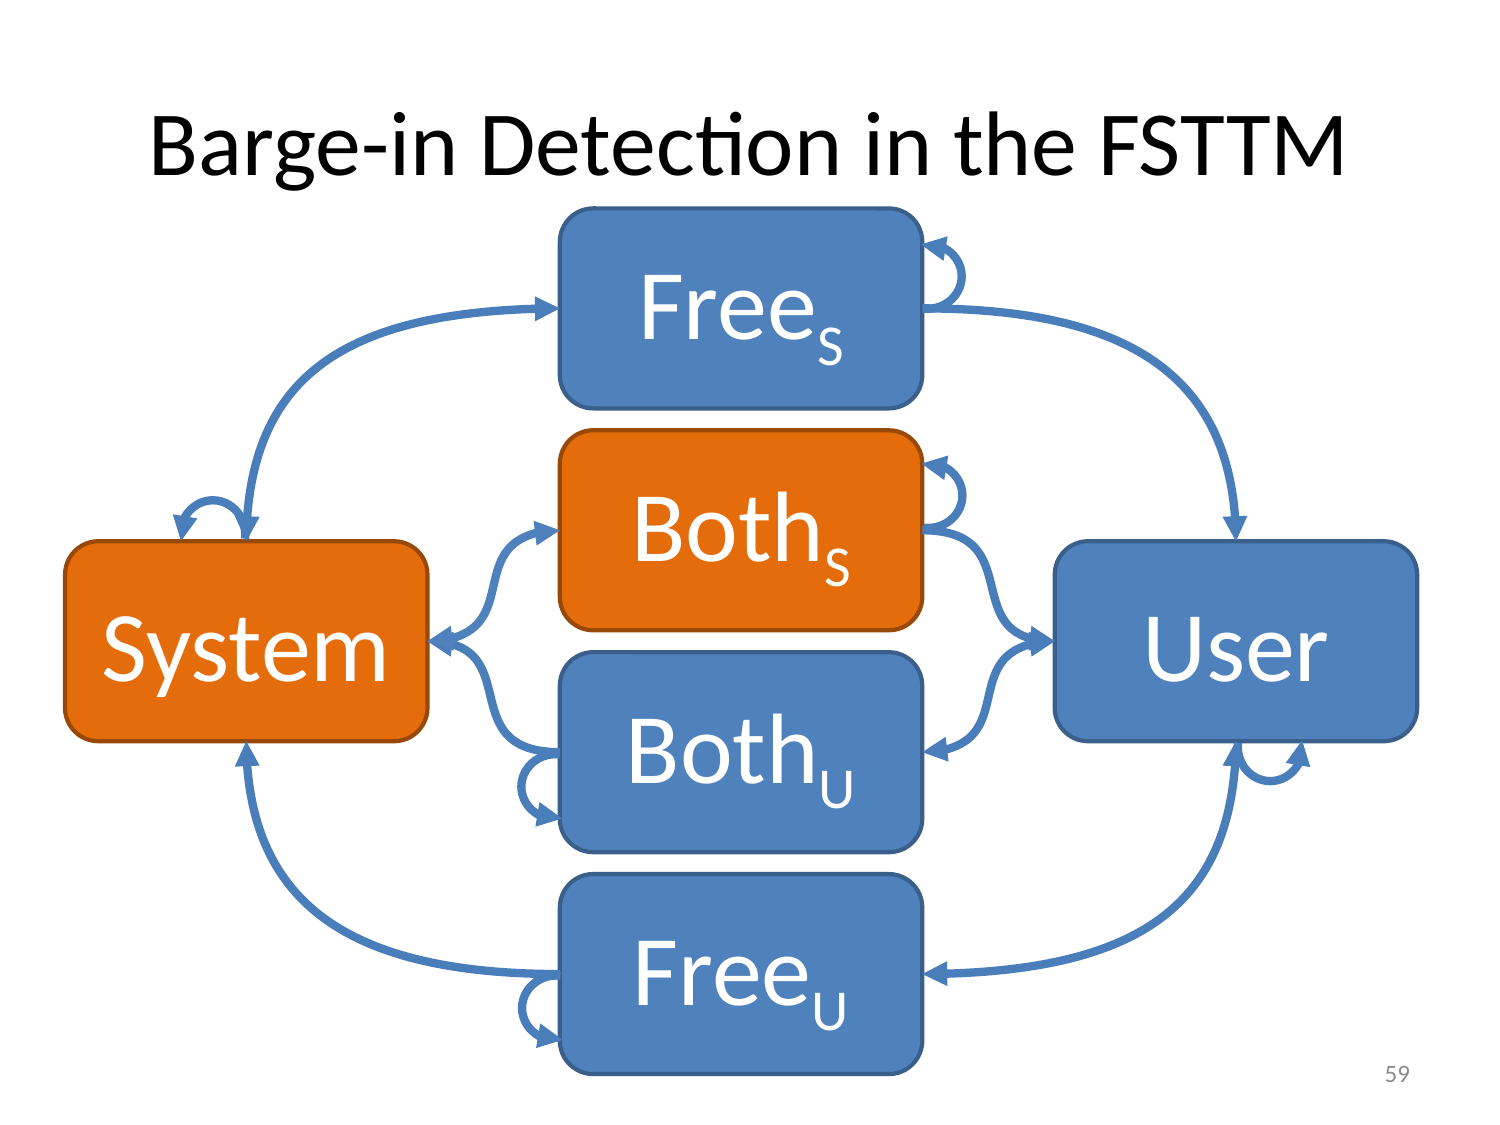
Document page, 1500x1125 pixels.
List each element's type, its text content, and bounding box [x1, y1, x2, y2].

text_box FreeS [557, 206, 925, 411]
text_box FreeU [557, 871, 925, 1077]
text_box [1237, 740, 1309, 782]
slide_number 59 [1074, 1042, 1425, 1103]
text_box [962, 700, 1196, 1015]
text_box System [62, 539, 422, 744]
text_box BothU [557, 650, 925, 855]
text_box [286, 700, 520, 1015]
text_box [174, 499, 247, 542]
text_box BothS [557, 428, 917, 633]
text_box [922, 650, 1055, 753]
text_box [920, 238, 963, 307]
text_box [922, 308, 1237, 542]
text_box User [1060, 539, 1420, 744]
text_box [427, 530, 561, 642]
title Barge-in Detection in the FSTTM [75, 45, 1425, 233]
text_box [525, 761, 563, 825]
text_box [286, 267, 520, 582]
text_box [922, 530, 1055, 642]
text_box [523, 974, 563, 1047]
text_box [427, 649, 561, 753]
